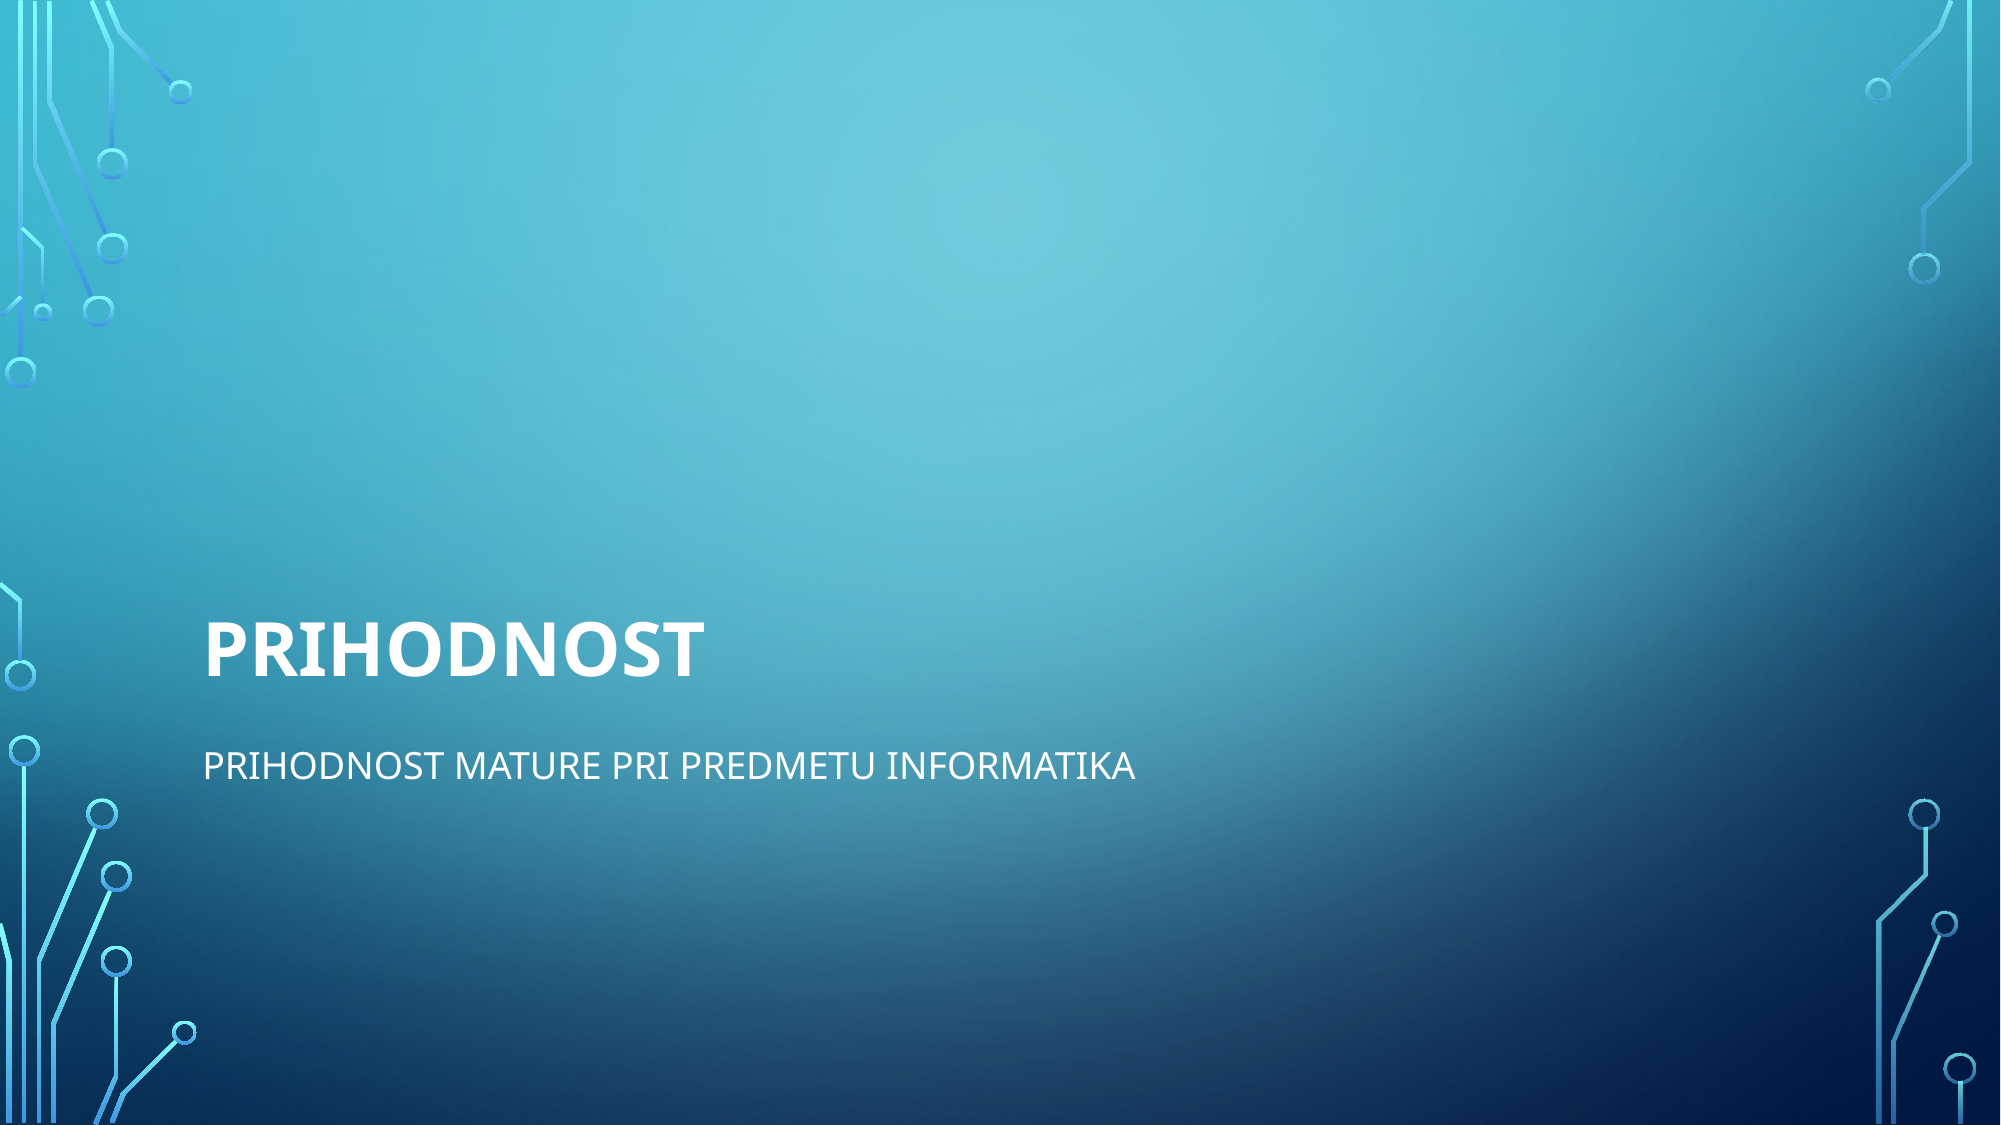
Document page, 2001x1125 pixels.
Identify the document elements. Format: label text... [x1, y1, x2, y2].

list Prihodnost mature pri predmetu informatika [187, 725, 1813, 952]
title prihodnost [187, 232, 1813, 701]
